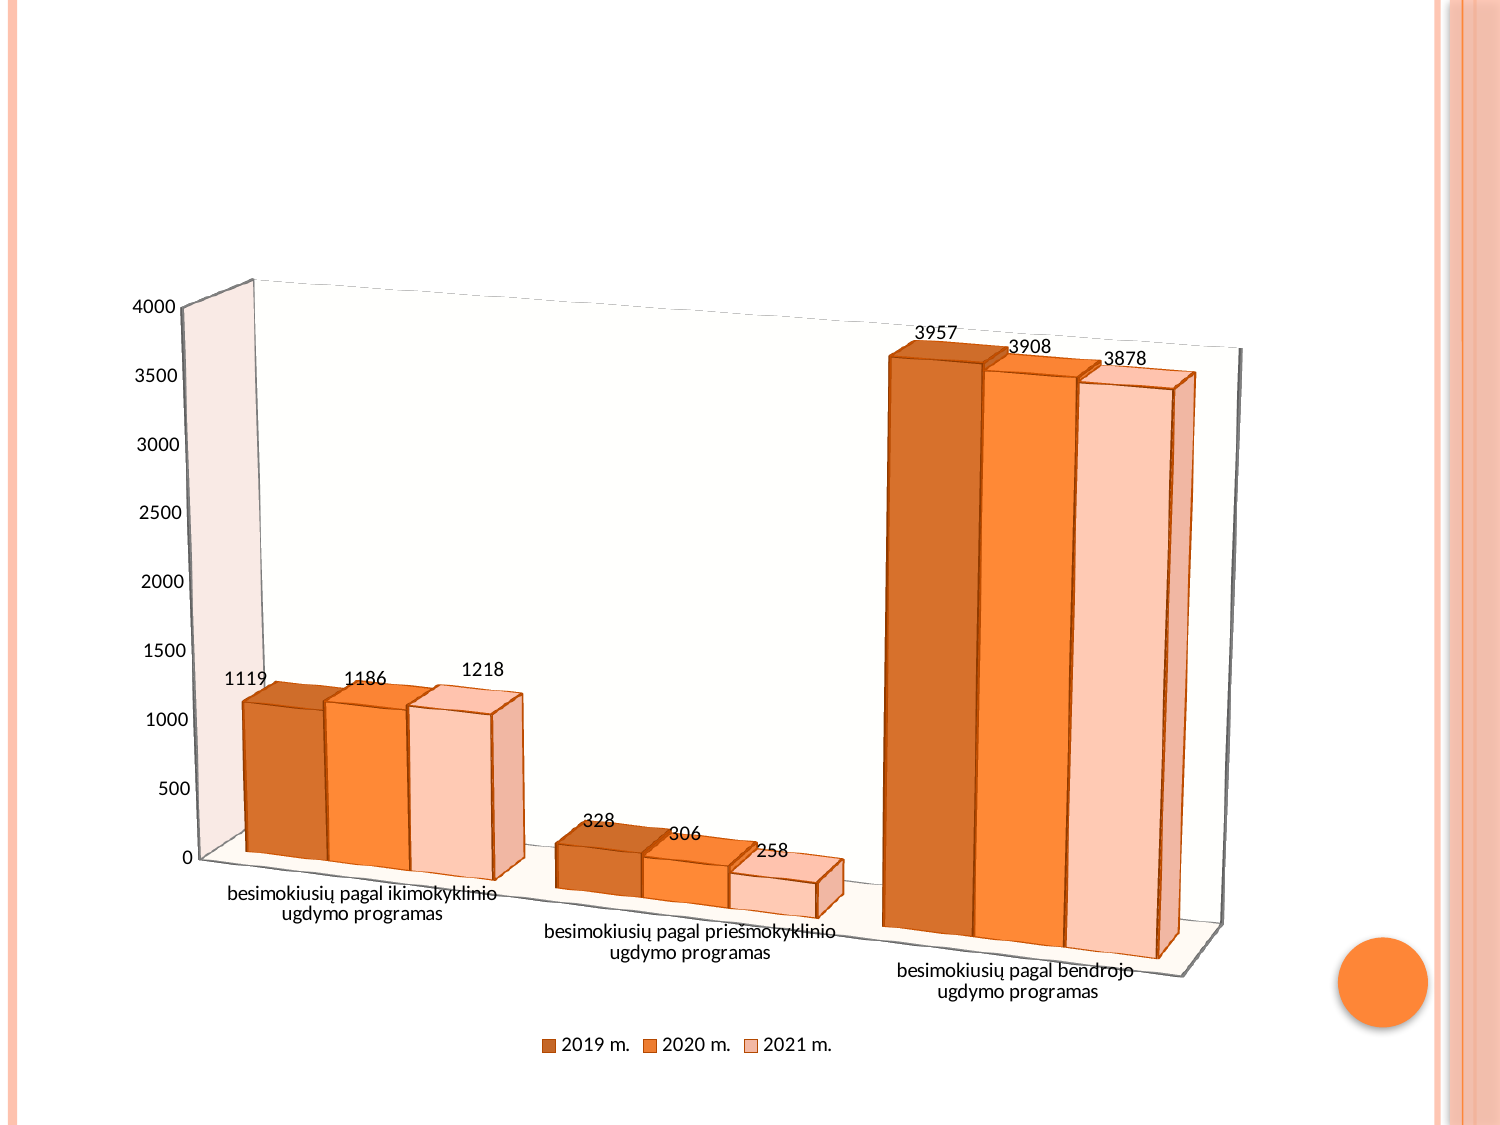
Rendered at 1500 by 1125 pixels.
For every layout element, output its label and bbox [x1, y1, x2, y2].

chart [74, 261, 1301, 1063]
